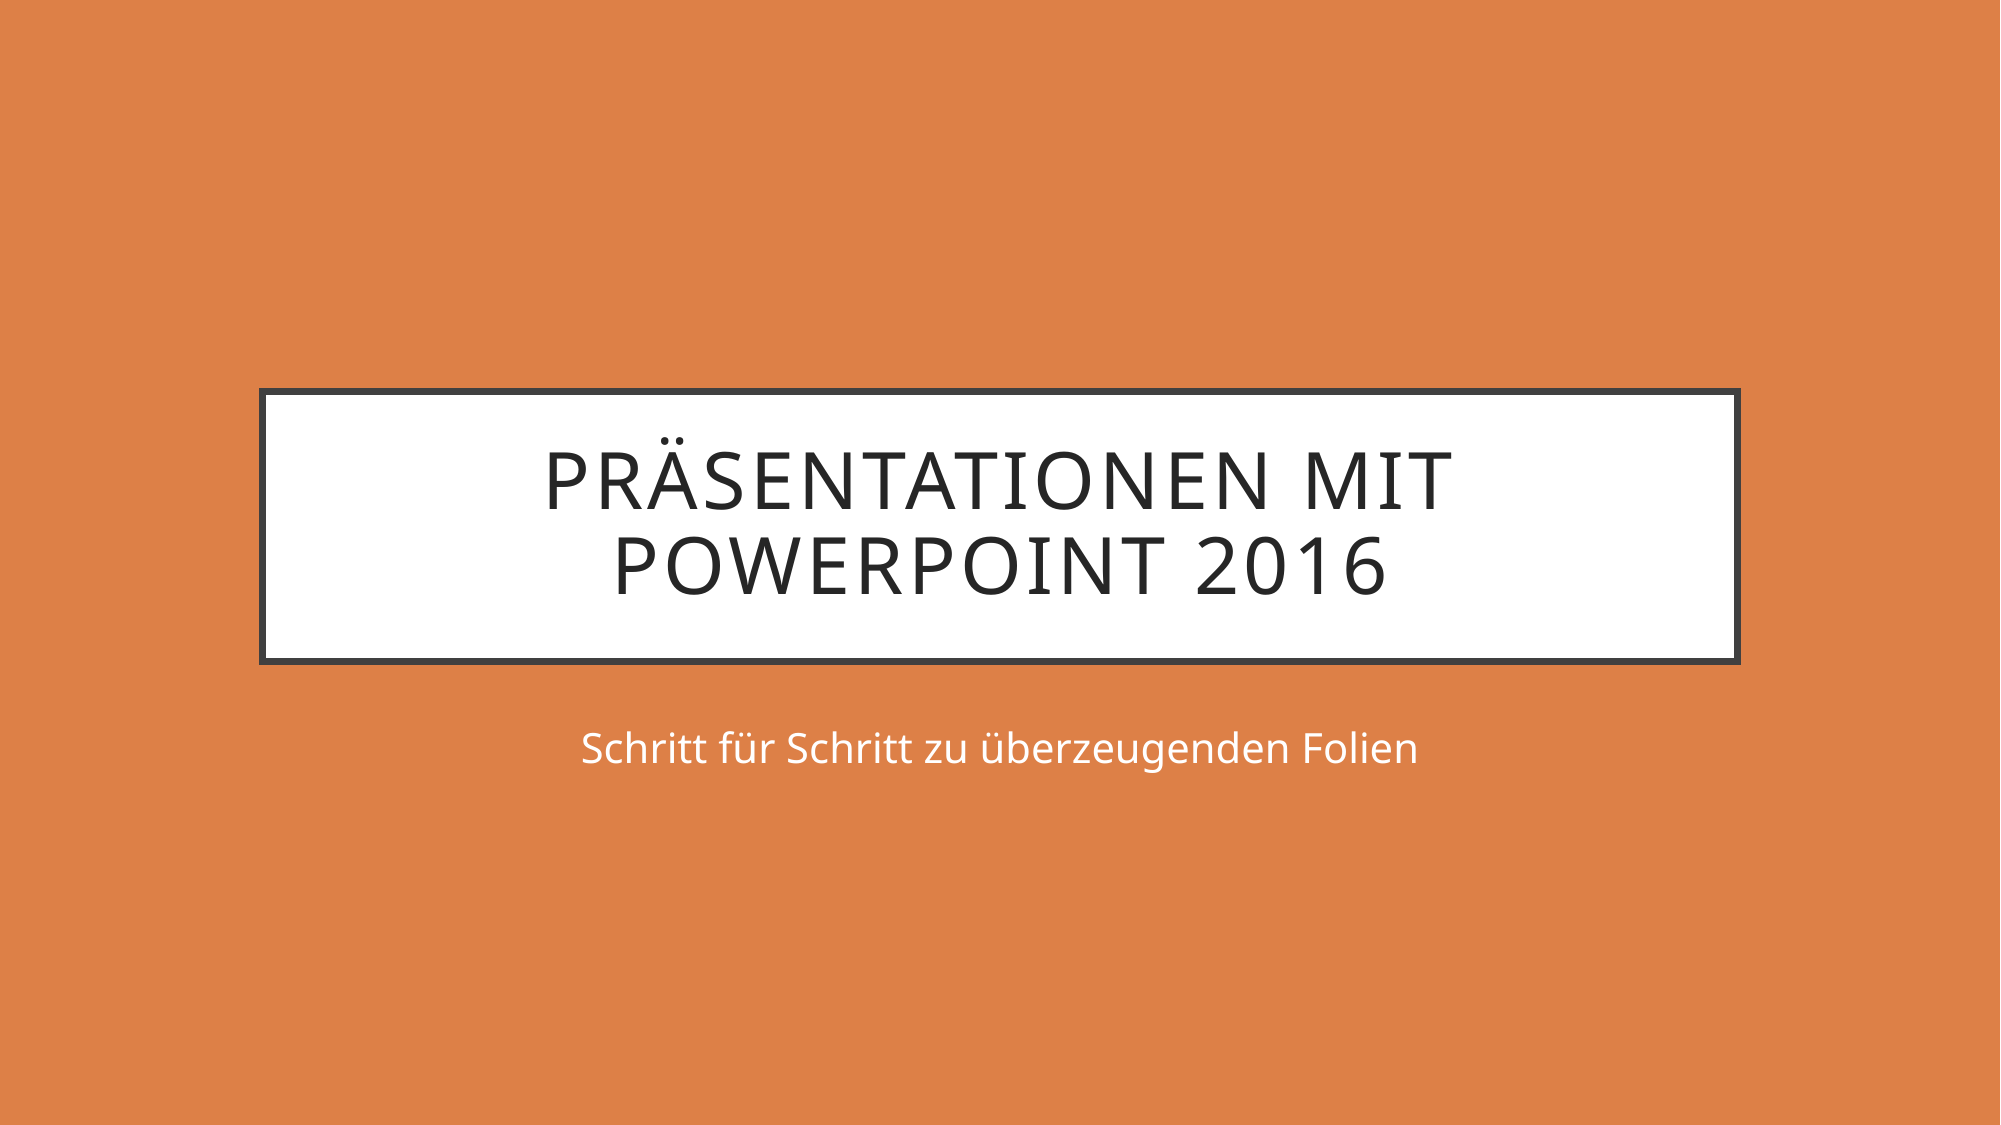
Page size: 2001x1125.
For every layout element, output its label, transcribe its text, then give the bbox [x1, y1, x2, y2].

title Präsentationen mit PowerPoint 2016 [259, 388, 1741, 665]
subtitle Schritt für Schritt zu überzeugenden Folien [442, 713, 1558, 918]
